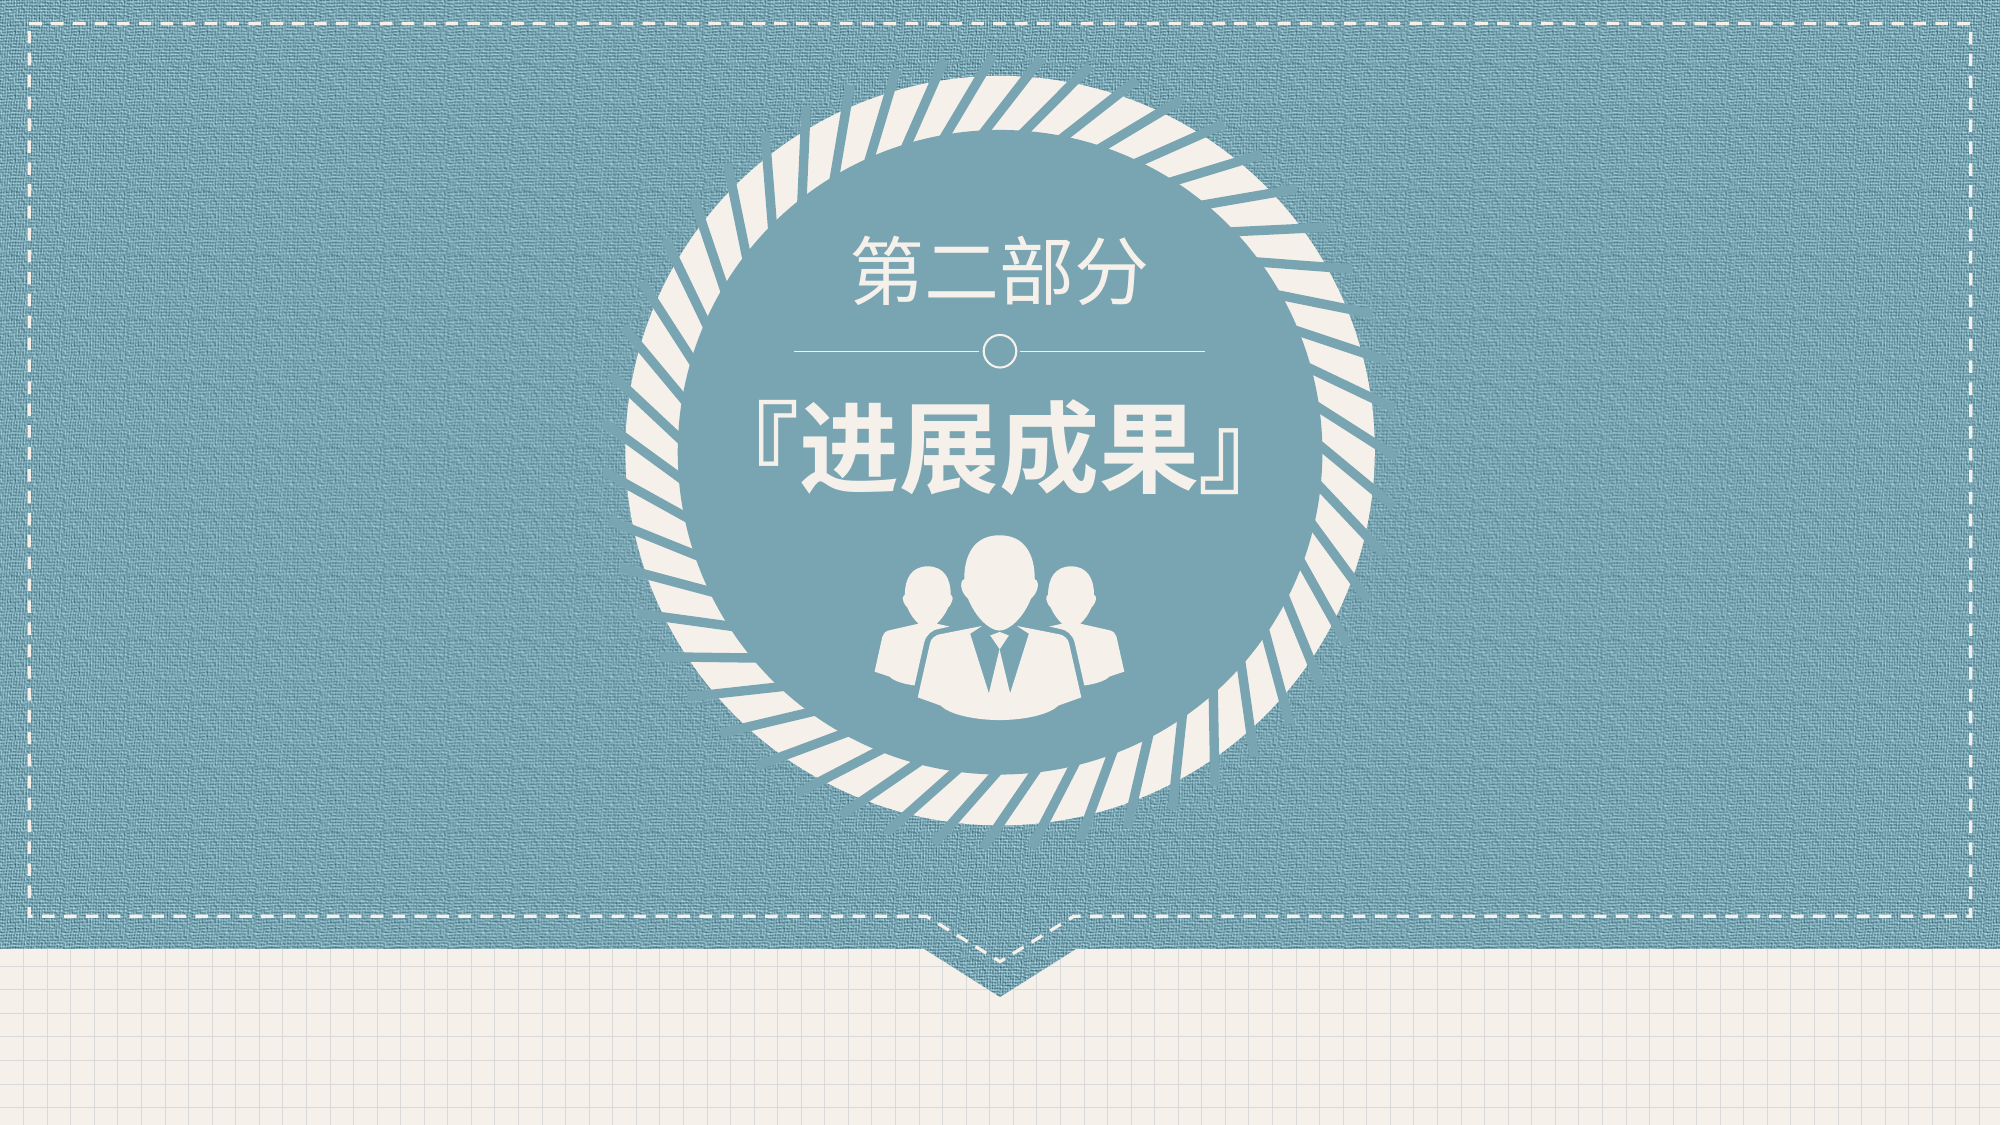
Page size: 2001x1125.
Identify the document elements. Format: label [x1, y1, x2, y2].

text_box [604, 56, 1396, 848]
picture [0, 0, 2000, 998]
